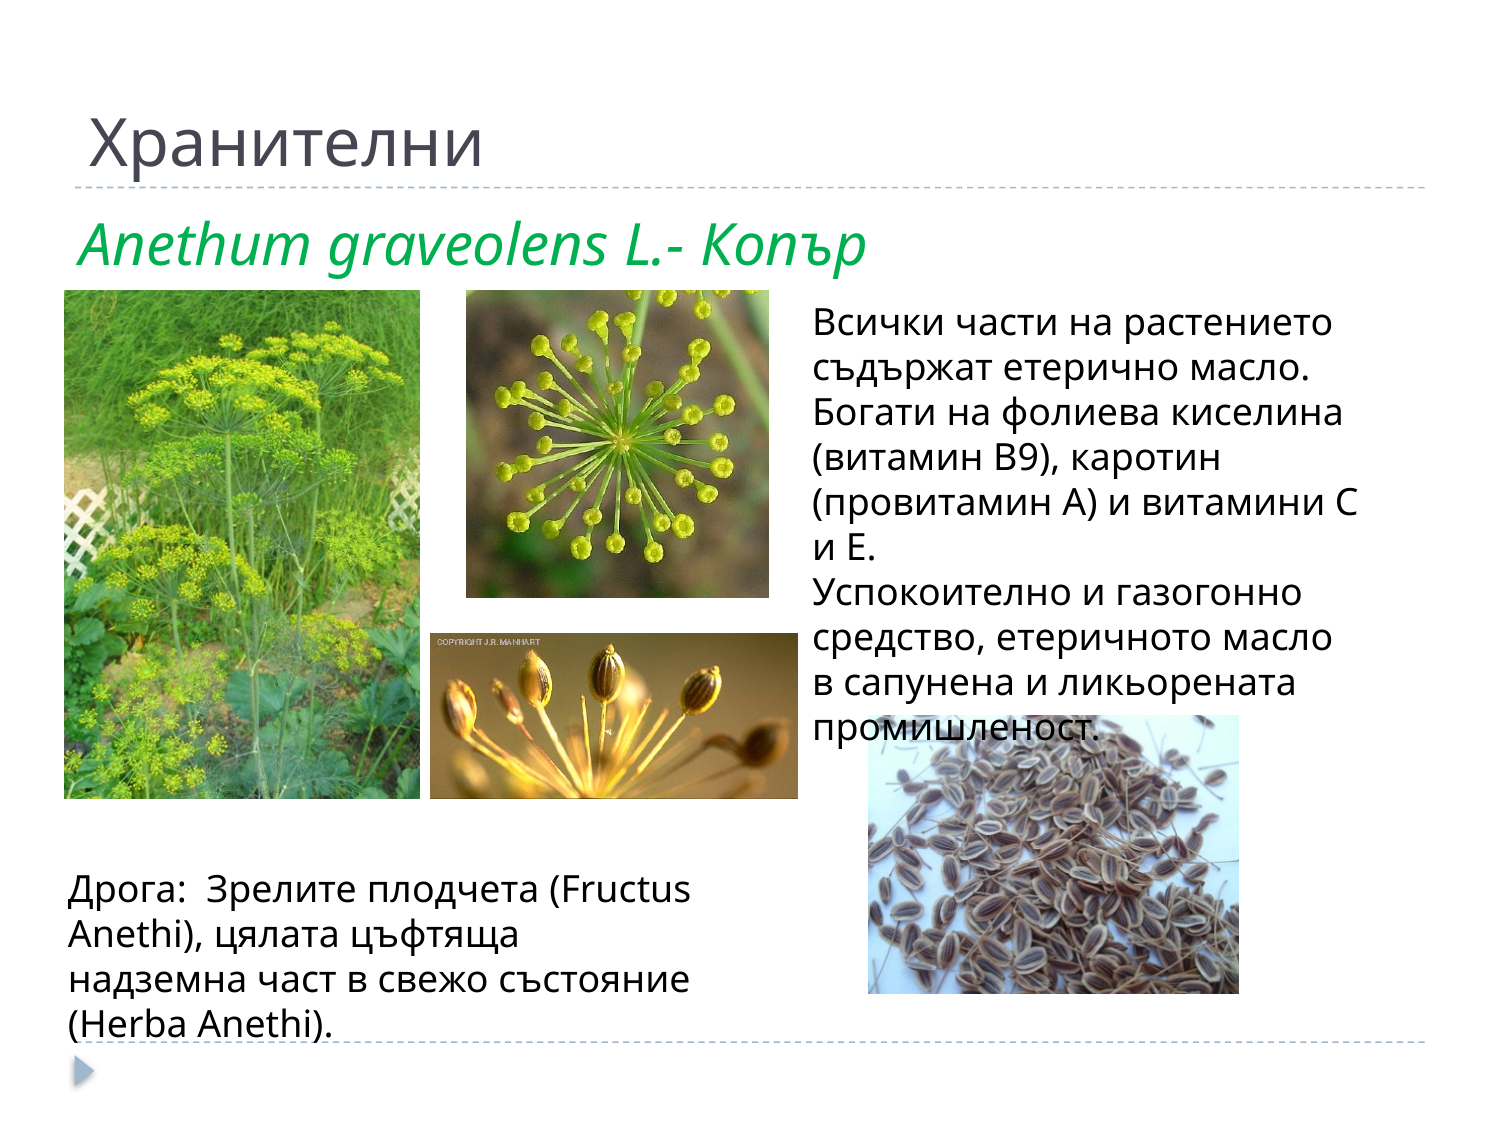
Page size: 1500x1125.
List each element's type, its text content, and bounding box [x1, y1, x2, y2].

title Хранителни [75, 24, 1425, 188]
text_box Всички части на растението съдържат етерично масло. Богати на фолиева киселина (витамин В9), каротин (провитамин А) и витамини С и Е. Успокоително и газогонно средство, етеричното масло в сапунена и ликьорената промишленост. [797, 290, 1376, 1116]
picture [64, 290, 420, 799]
picture [867, 715, 1239, 994]
text_box Дрога: Зрелите плодчета (Fructus Anethi), цялата цъфтяща надземна част в свежо състояние (Herba Anethi). [53, 857, 715, 1125]
list Anethum graveolens L.- Копър [64, 200, 1425, 1012]
picture [466, 290, 769, 599]
picture [429, 633, 798, 799]
